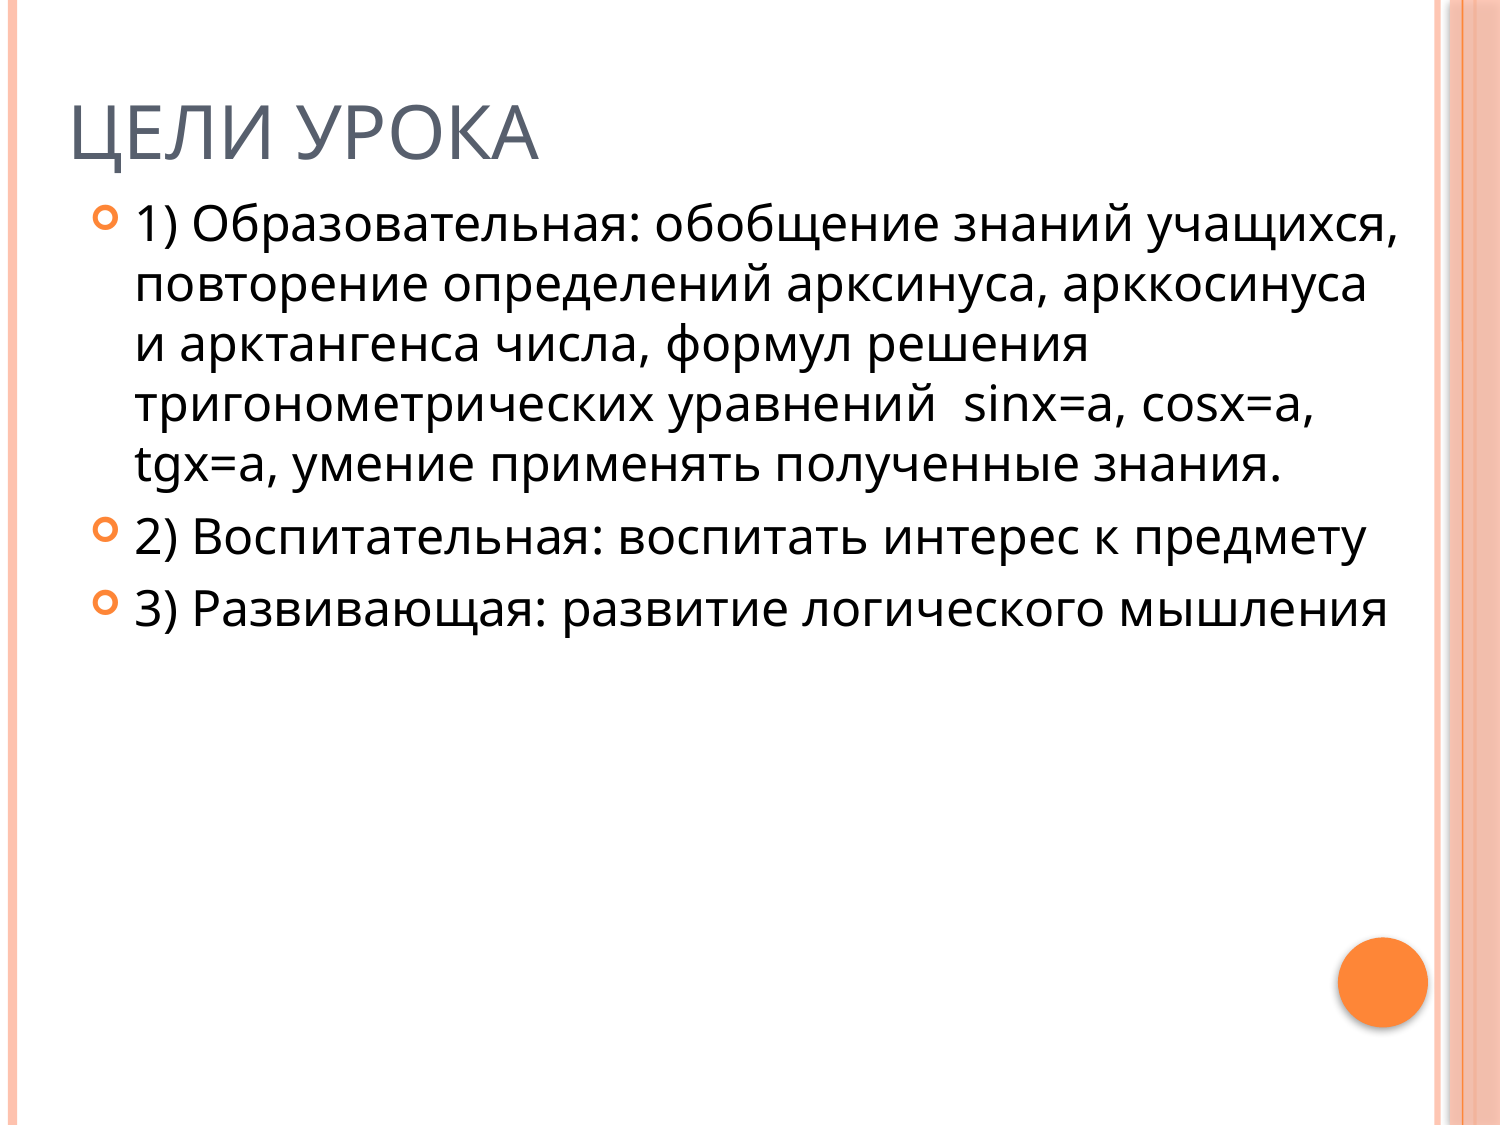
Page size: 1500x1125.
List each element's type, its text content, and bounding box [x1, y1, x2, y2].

title Цели урока [53, 42, 1404, 183]
list 1) Образовательная: обобщение знаний учащихся, повторение определений арксинуса, арккосинуса и арктангенса числа, формул решения тригонометрических уравнений sinx=а, cosx=а, tgx=a, умение применять полученные знания. 2) Воспитательная: воспитать интерес к предмету 3) Развивающая: развитие логического мышления [75, 184, 1425, 1125]
